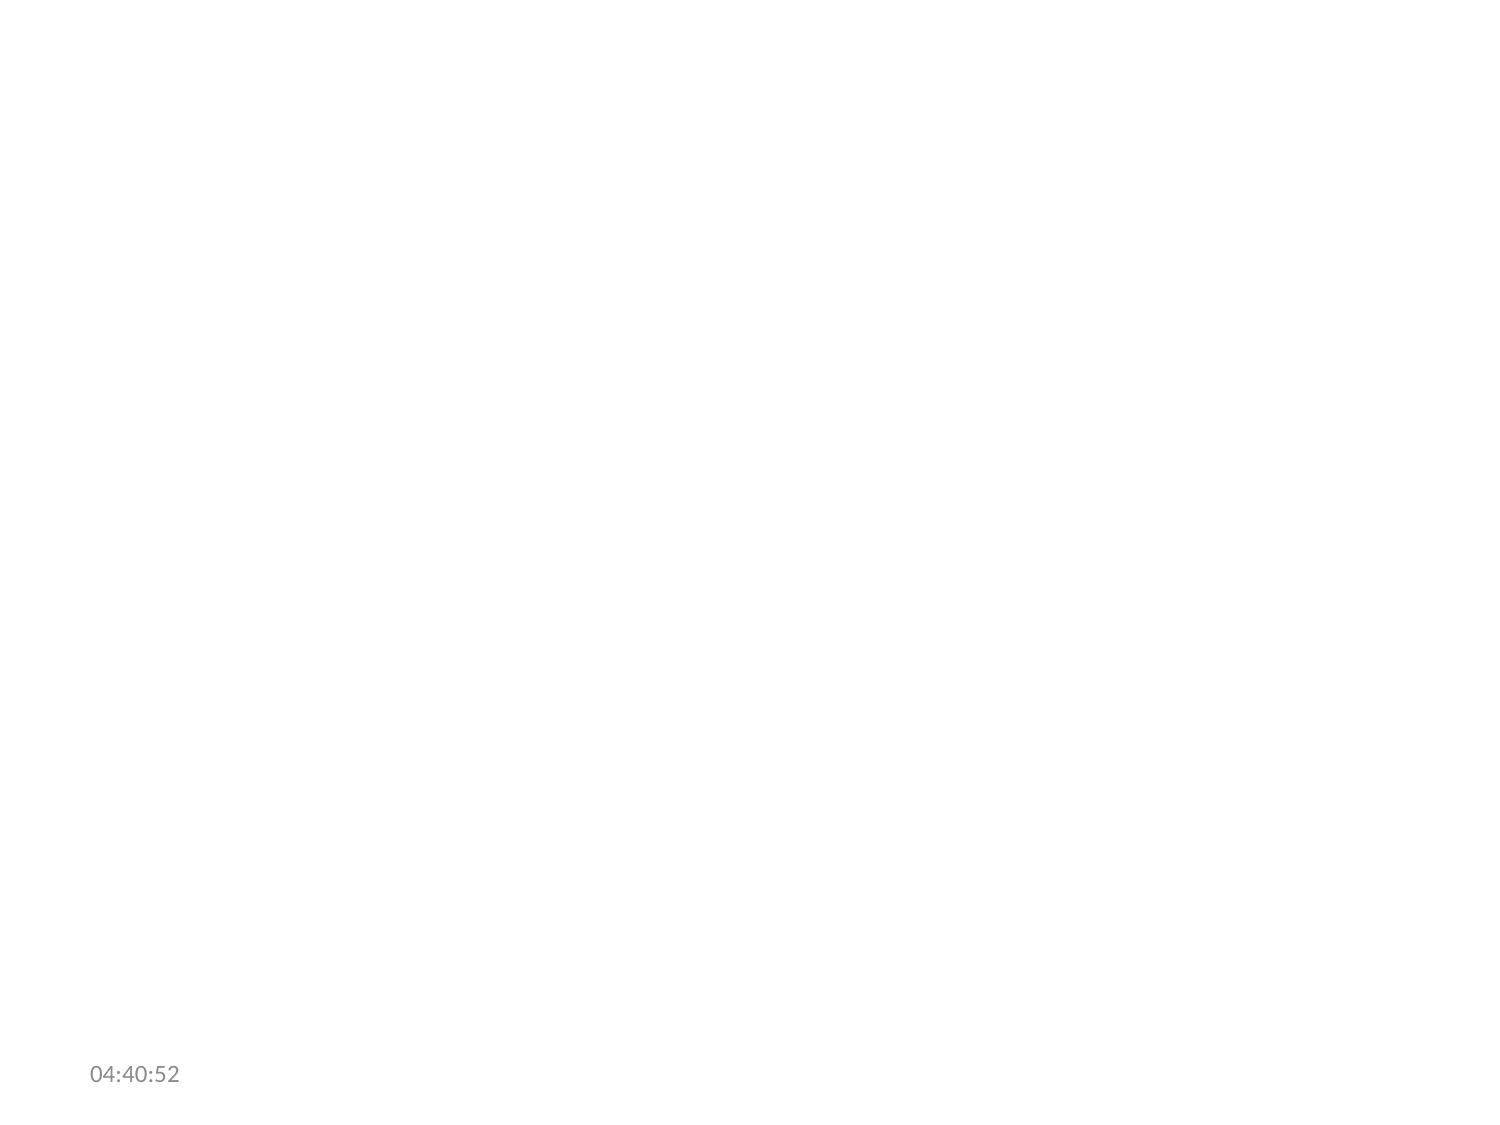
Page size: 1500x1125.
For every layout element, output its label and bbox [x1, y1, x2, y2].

slide_number [75, 1042, 425, 1103]
